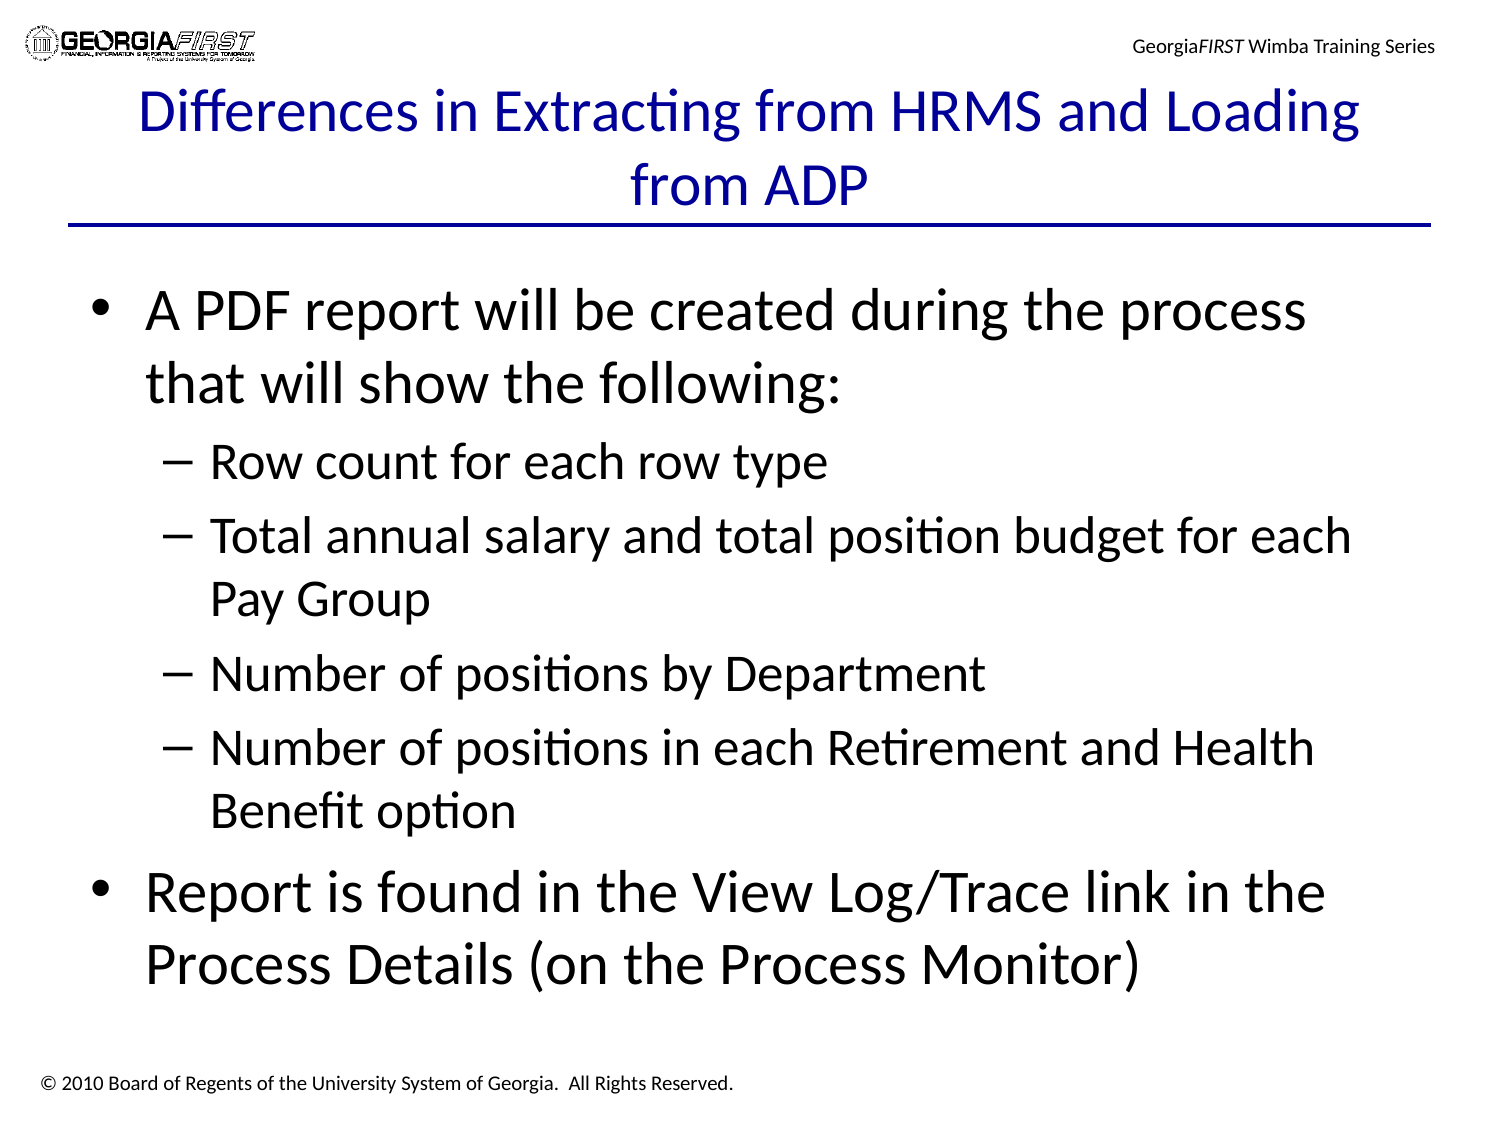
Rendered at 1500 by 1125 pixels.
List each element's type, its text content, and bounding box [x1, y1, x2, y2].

title Differences in Extracting from HRMS and Loading from ADP [75, 62, 1425, 225]
list A PDF report will be created during the process that will show the following: Row count for each row type Total annual salary and total position budget for each Pay Group Number of positions by Department Number of positions in each Retirement and Health Benefit option Report is found in the View Log/Trace link in the Process Details (on the Process Monitor) [75, 262, 1425, 1005]
picture [24, 24, 255, 63]
